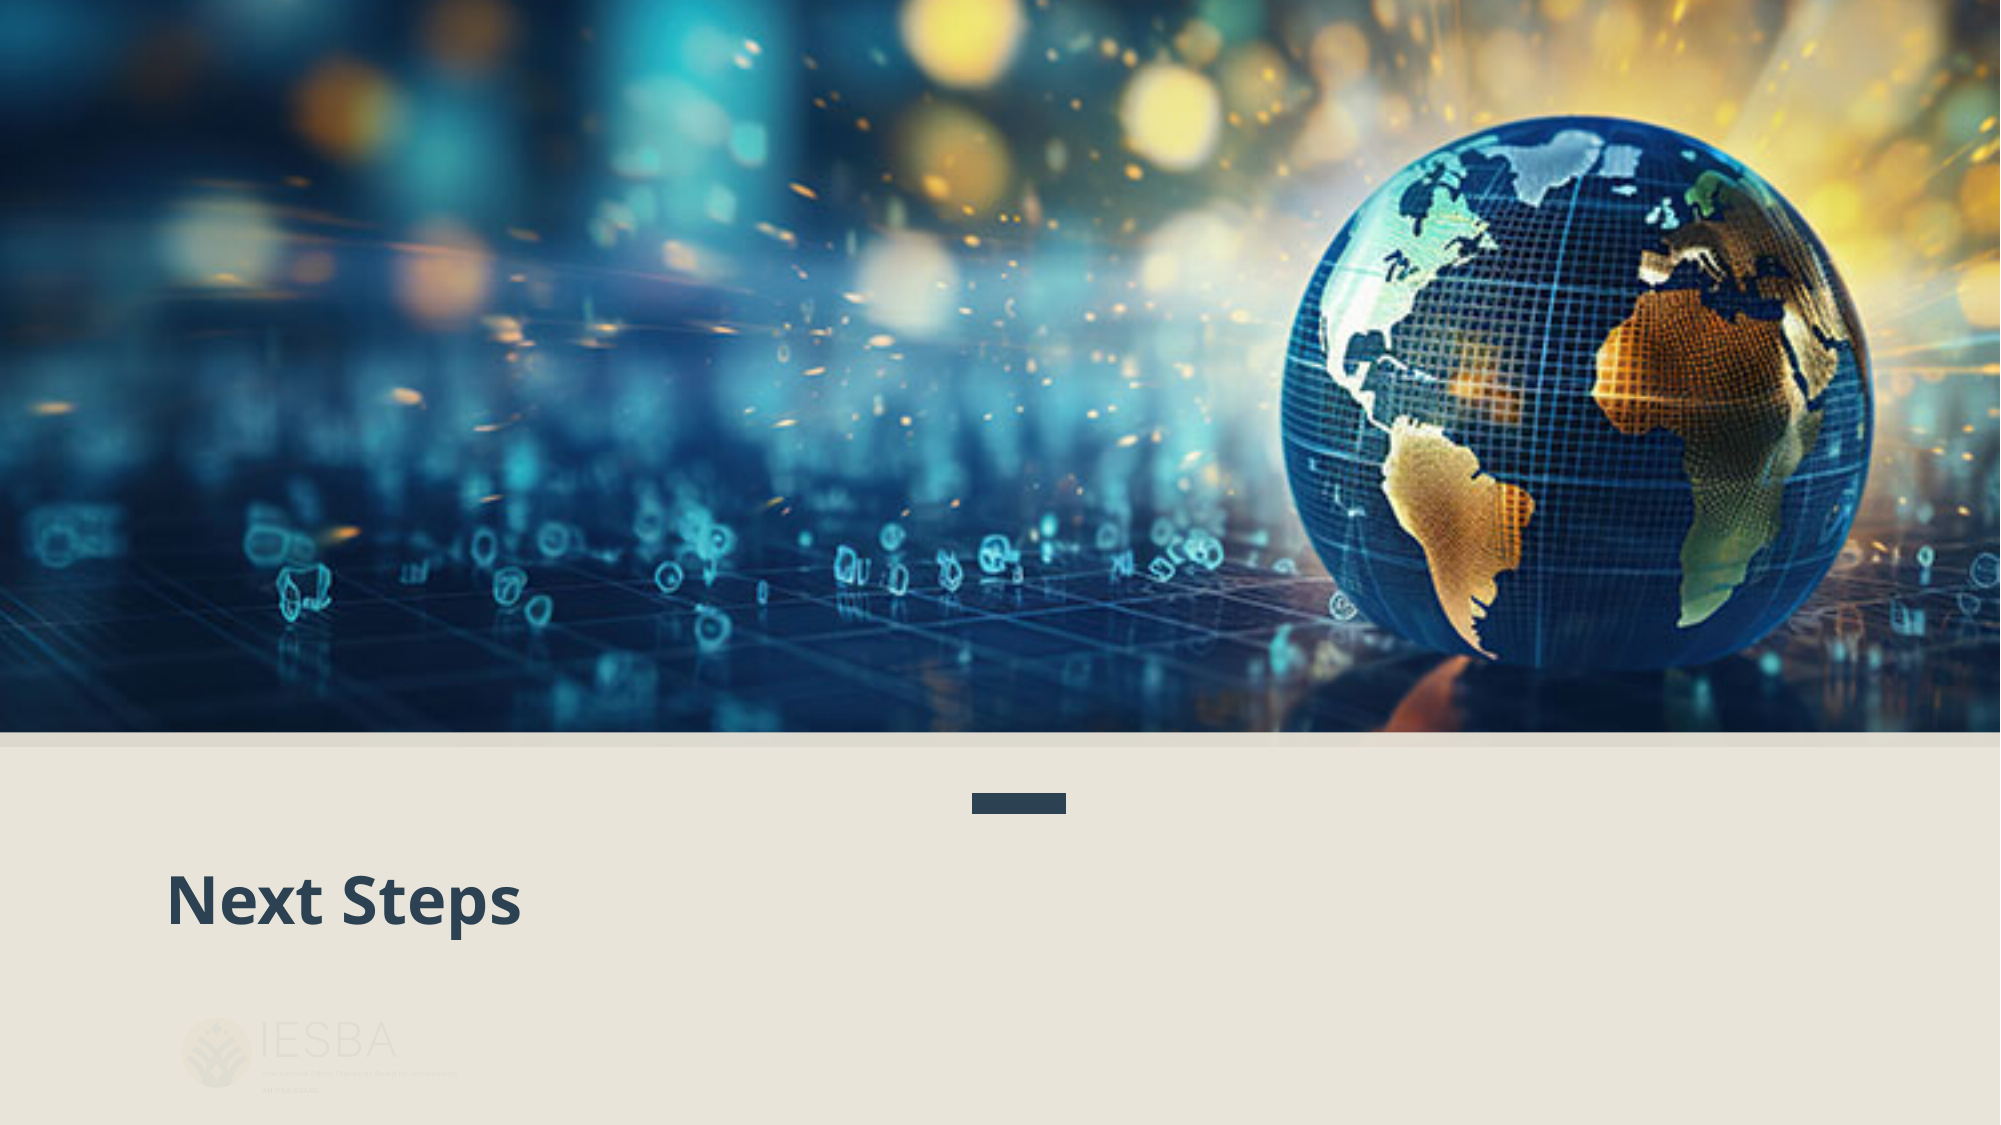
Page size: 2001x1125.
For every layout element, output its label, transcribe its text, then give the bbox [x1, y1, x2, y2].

picture [0, 0, 2000, 732]
title Next Steps [150, 859, 1619, 1037]
